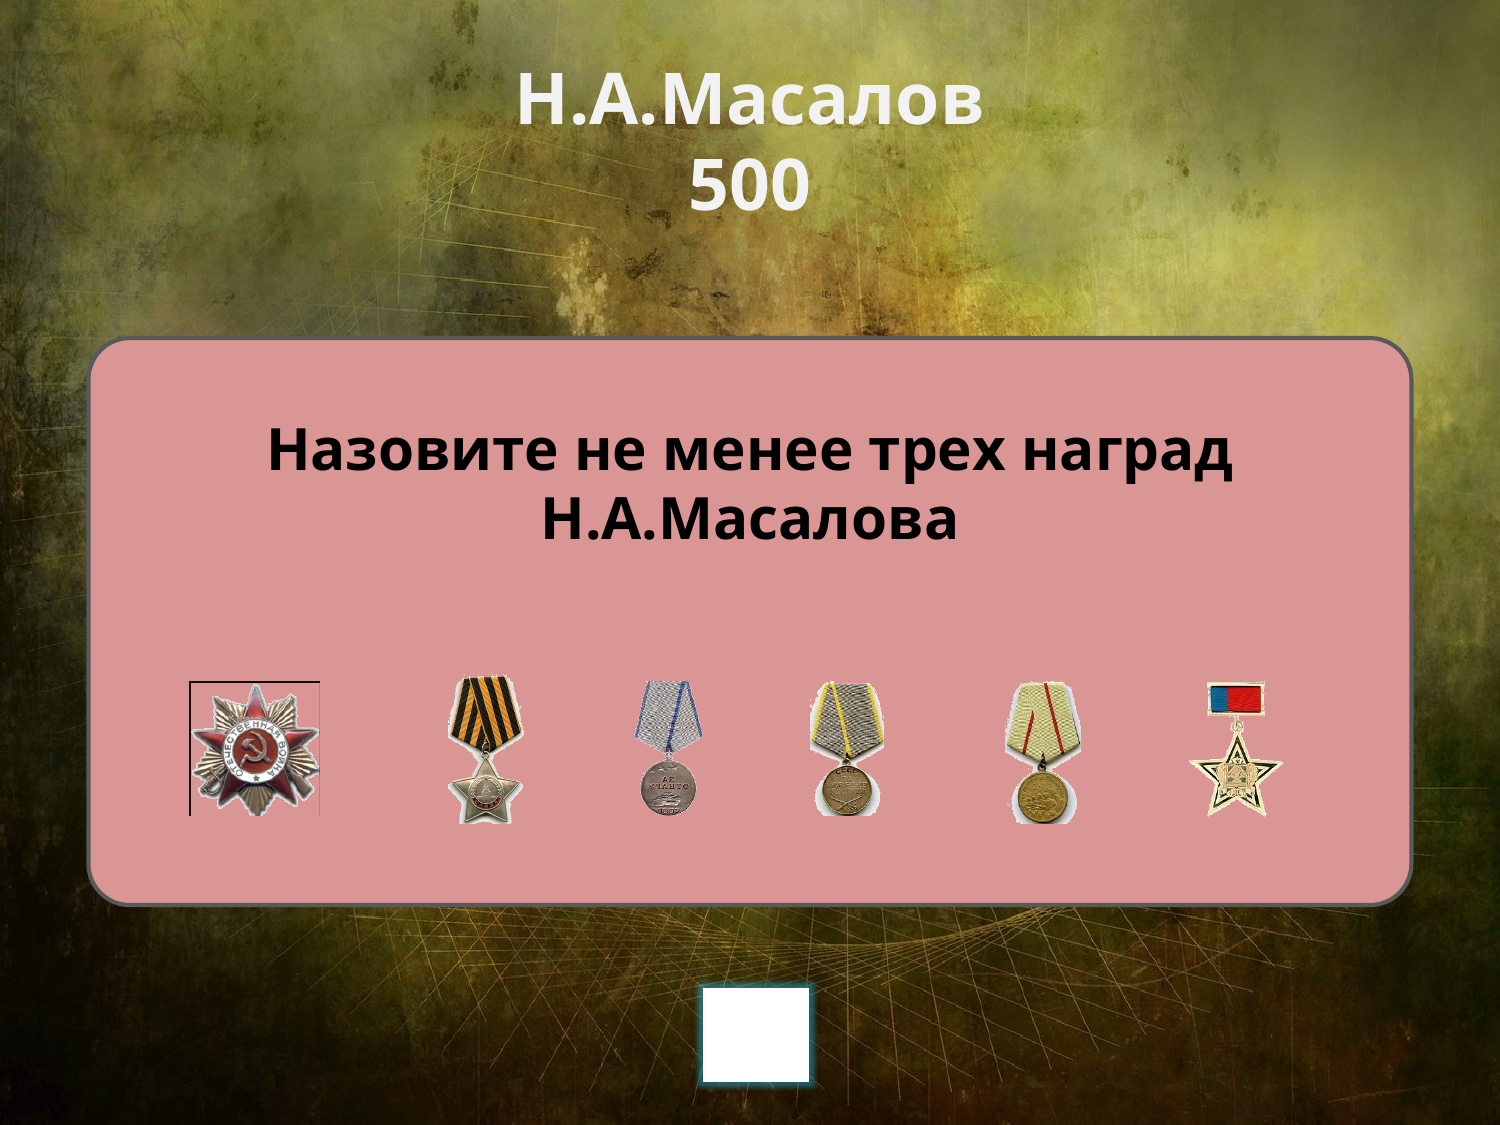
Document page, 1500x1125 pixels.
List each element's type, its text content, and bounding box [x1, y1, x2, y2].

title Н.А.Масалов 500 [75, 45, 1425, 233]
picture [0, 0, 1500, 1125]
text_box [701, 986, 811, 1084]
text_box Назовите не менее трех наград Н.А.Масалова [86, 335, 1414, 908]
